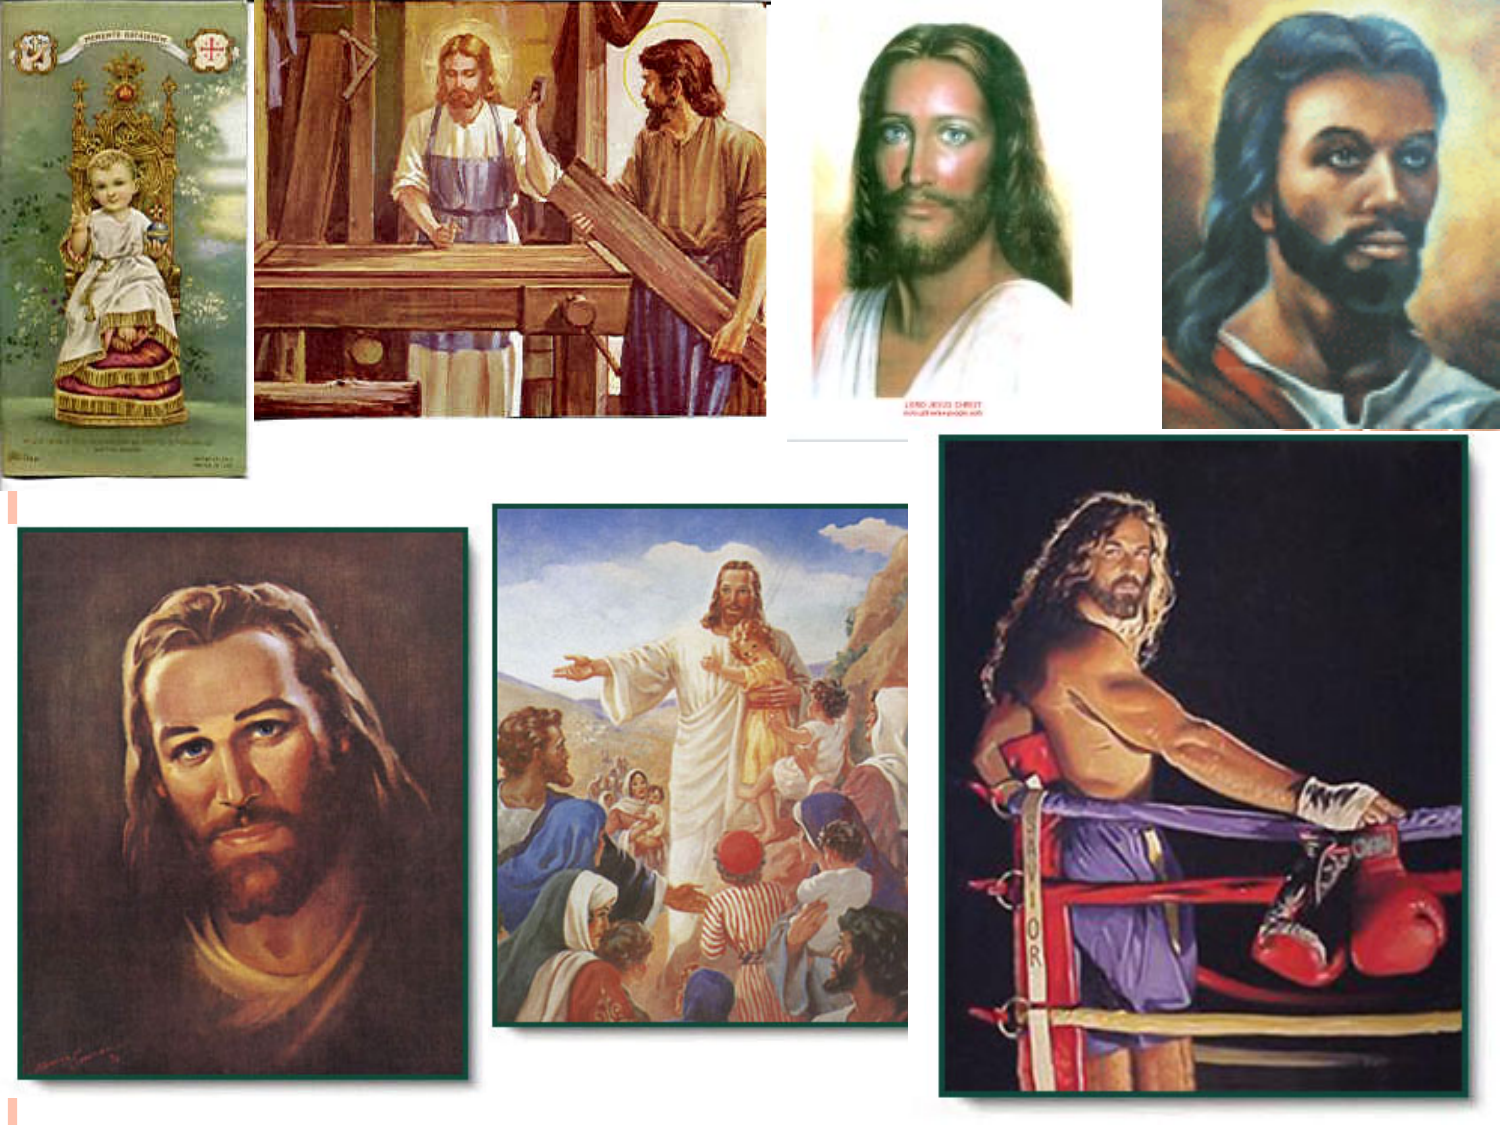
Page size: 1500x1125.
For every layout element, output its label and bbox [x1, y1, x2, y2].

picture [0, 0, 1500, 1125]
picture [0, 0, 771, 491]
list [1161, 0, 1500, 429]
